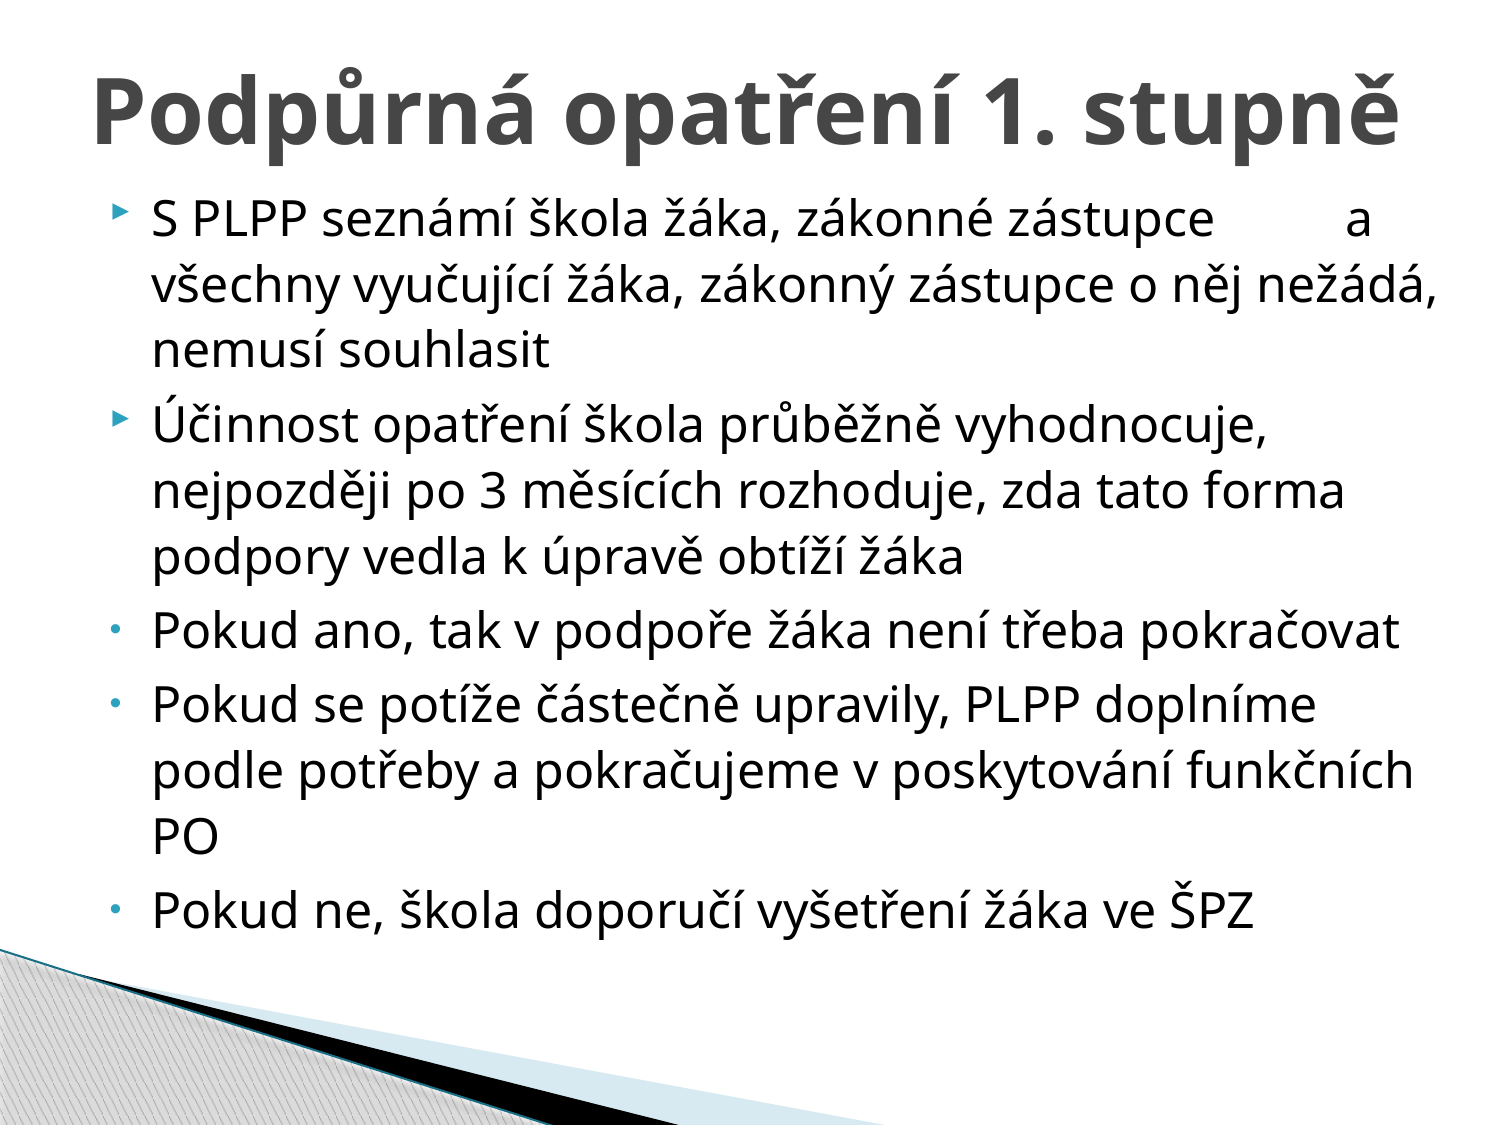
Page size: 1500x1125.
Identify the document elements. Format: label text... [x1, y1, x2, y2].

list S PLPP seznámí škola žáka, zákonné zástupce a všechny vyučující žáka, zákonný zástupce o něj nežádá, nemusí souhlasit Účinnost opatření škola průběžně vyhodnocuje, nejpozději po 3 měsících rozhoduje, zda tato forma podpory vedla k úpravě obtíží žáka Pokud ano, tak v podpoře žáka není třeba pokračovat Pokud se potíže částečně upravily, PLPP doplníme podle potřeby a pokračujeme v poskytování funkčních PO Pokud ne, škola doporučí vyšetření žáka ve ŠPZ [76, 172, 1463, 1012]
title Podpůrná opatření 1. stupně [75, 30, 1425, 185]
